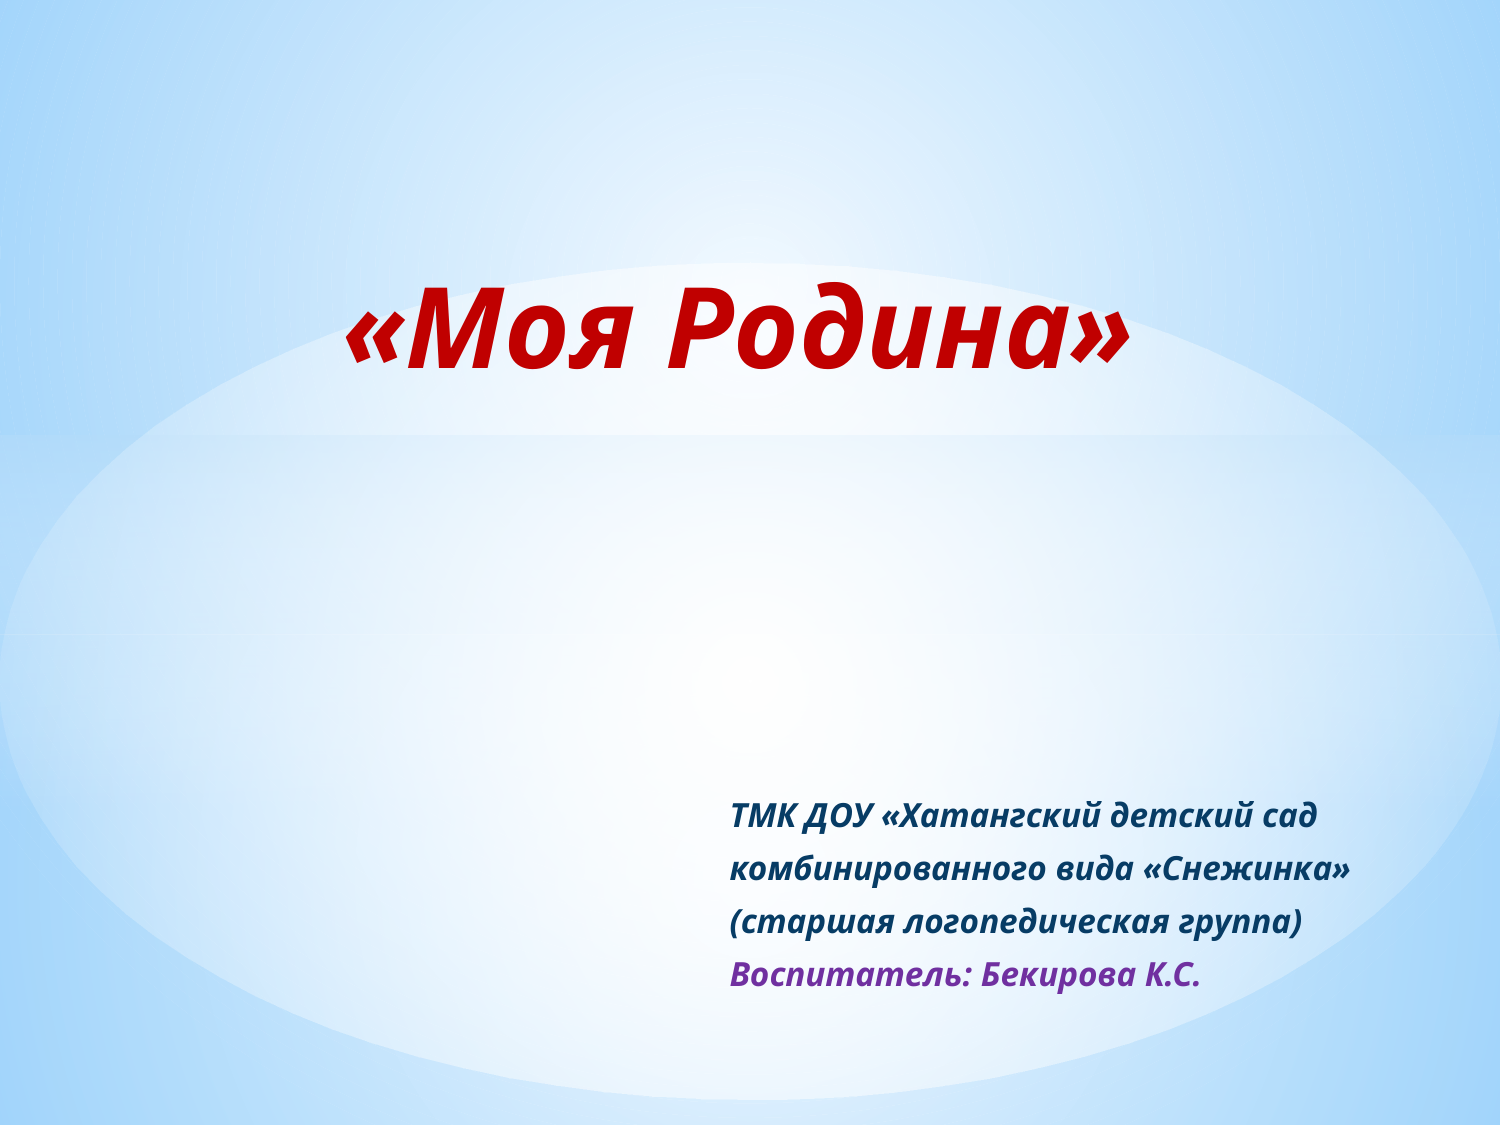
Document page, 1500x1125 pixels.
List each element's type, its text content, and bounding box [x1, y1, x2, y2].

title «Моя Родина» [135, 113, 1312, 362]
subtitle ТМК ДОУ «Хатангский детский сад комбинированного вида «Снежинка» (старшая логопедическая группа) Воспитатель: Бекирова К.С. [714, 786, 1424, 903]
